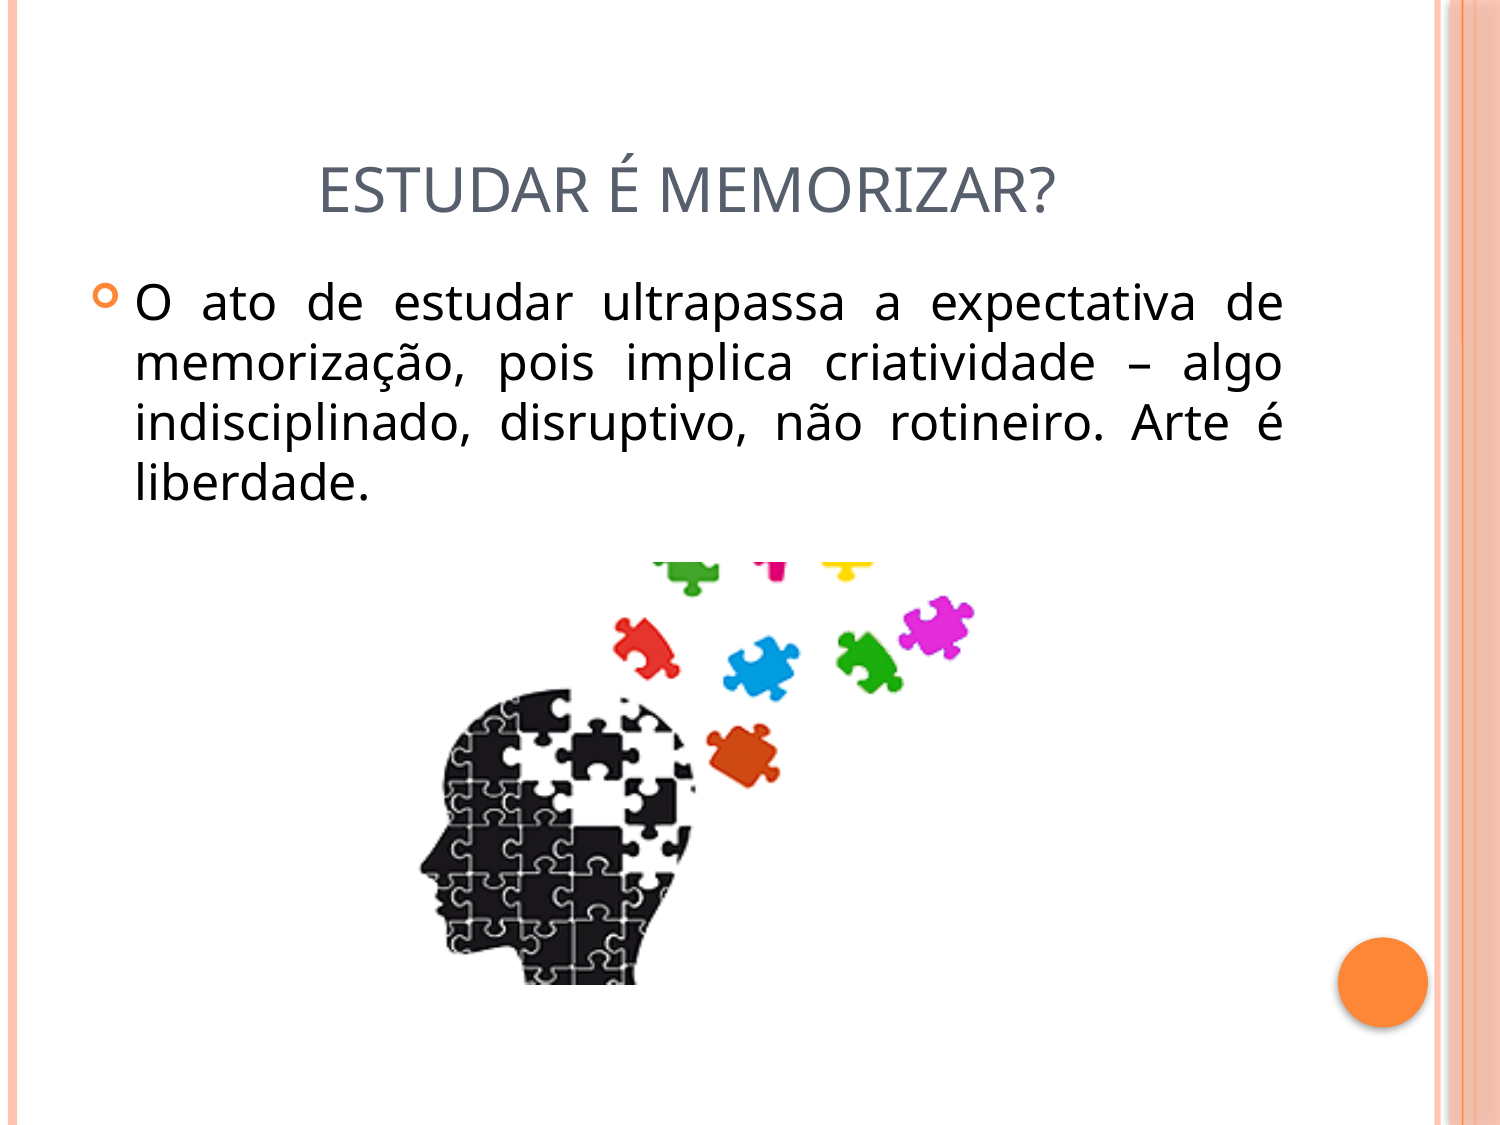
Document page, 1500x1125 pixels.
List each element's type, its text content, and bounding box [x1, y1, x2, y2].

list O ato de estudar ultrapassa a expectativa de memorização, pois implica criatividade – algo indisciplinado, disruptivo, não rotineiro. Arte é liberdade. [75, 262, 1300, 1062]
picture [327, 561, 1126, 985]
title ESTUDAR É MEMORIZAR? [75, 45, 1300, 233]
